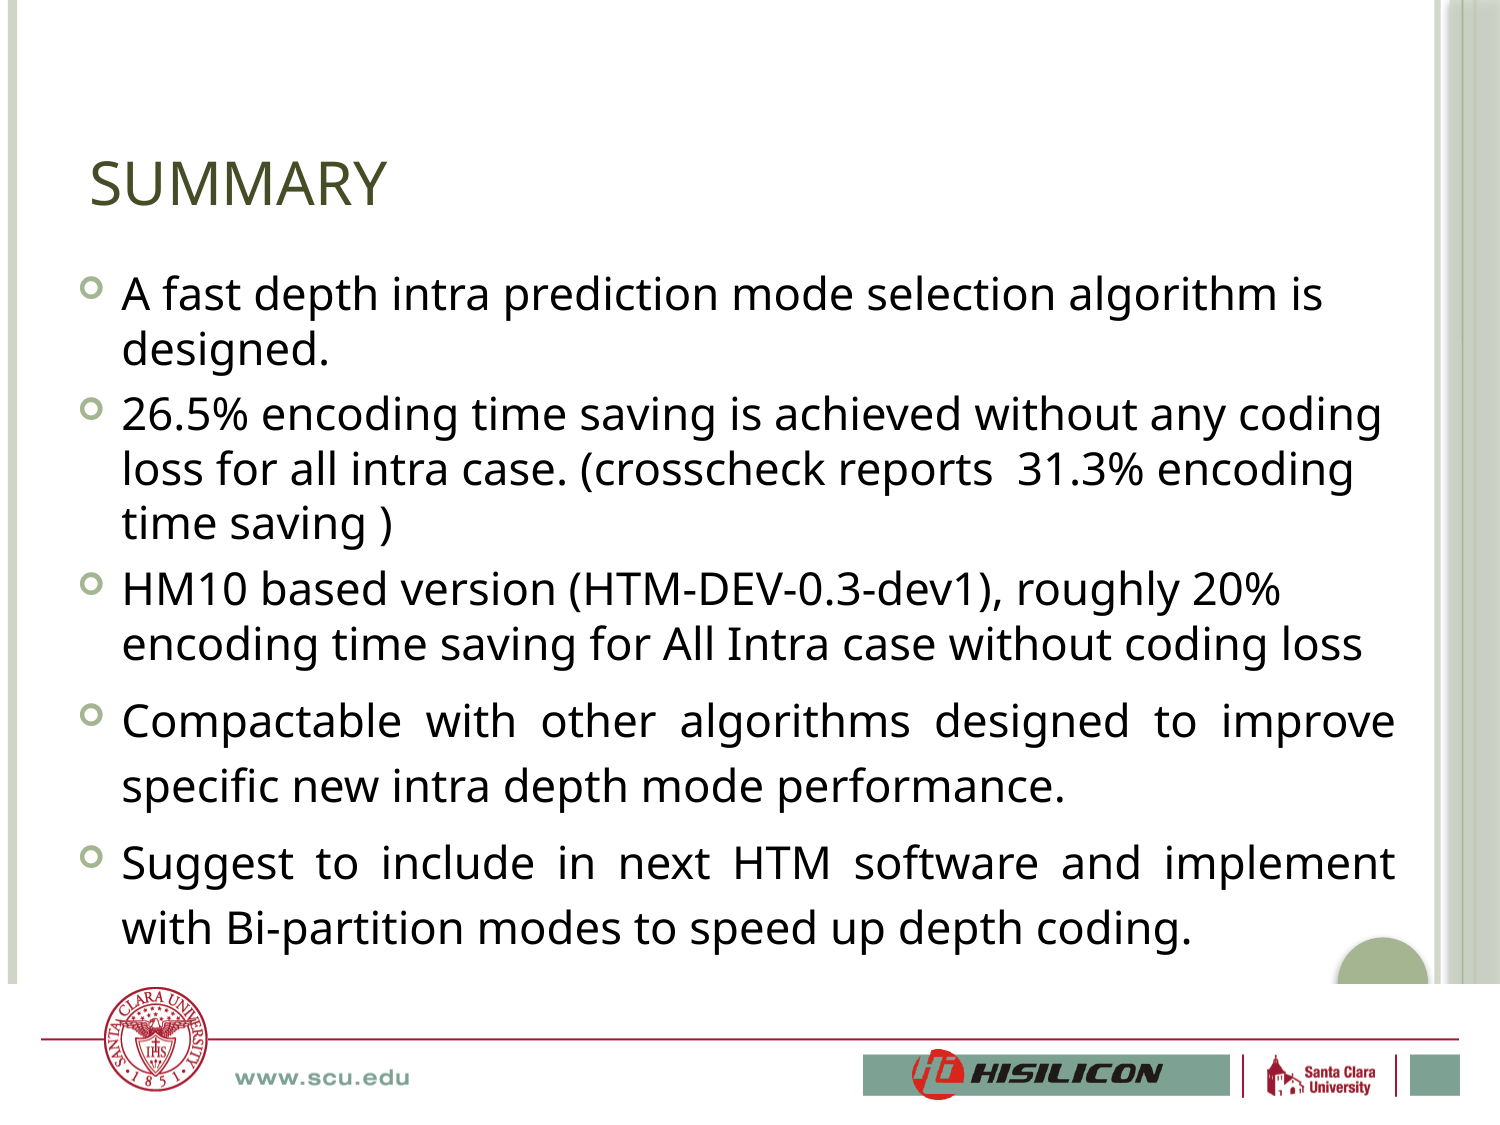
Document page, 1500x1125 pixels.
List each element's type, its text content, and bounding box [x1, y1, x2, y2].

title Summary [75, 137, 1425, 225]
list A fast depth intra prediction mode selection algorithm is designed. 26.5% encoding time saving is achieved without any coding loss for all intra case. (crosscheck reports 31.3% encoding time saving ) HM10 based version (HTM-DEV-0.3-dev1), roughly 20% encoding time saving for All Intra case without coding loss Compactable with other algorithms designed to improve specific new intra depth mode performance. Suggest to include in next HTM software and implement with Bi-partition modes to speed up depth coding. [62, 257, 1413, 975]
picture [0, 984, 1500, 1125]
